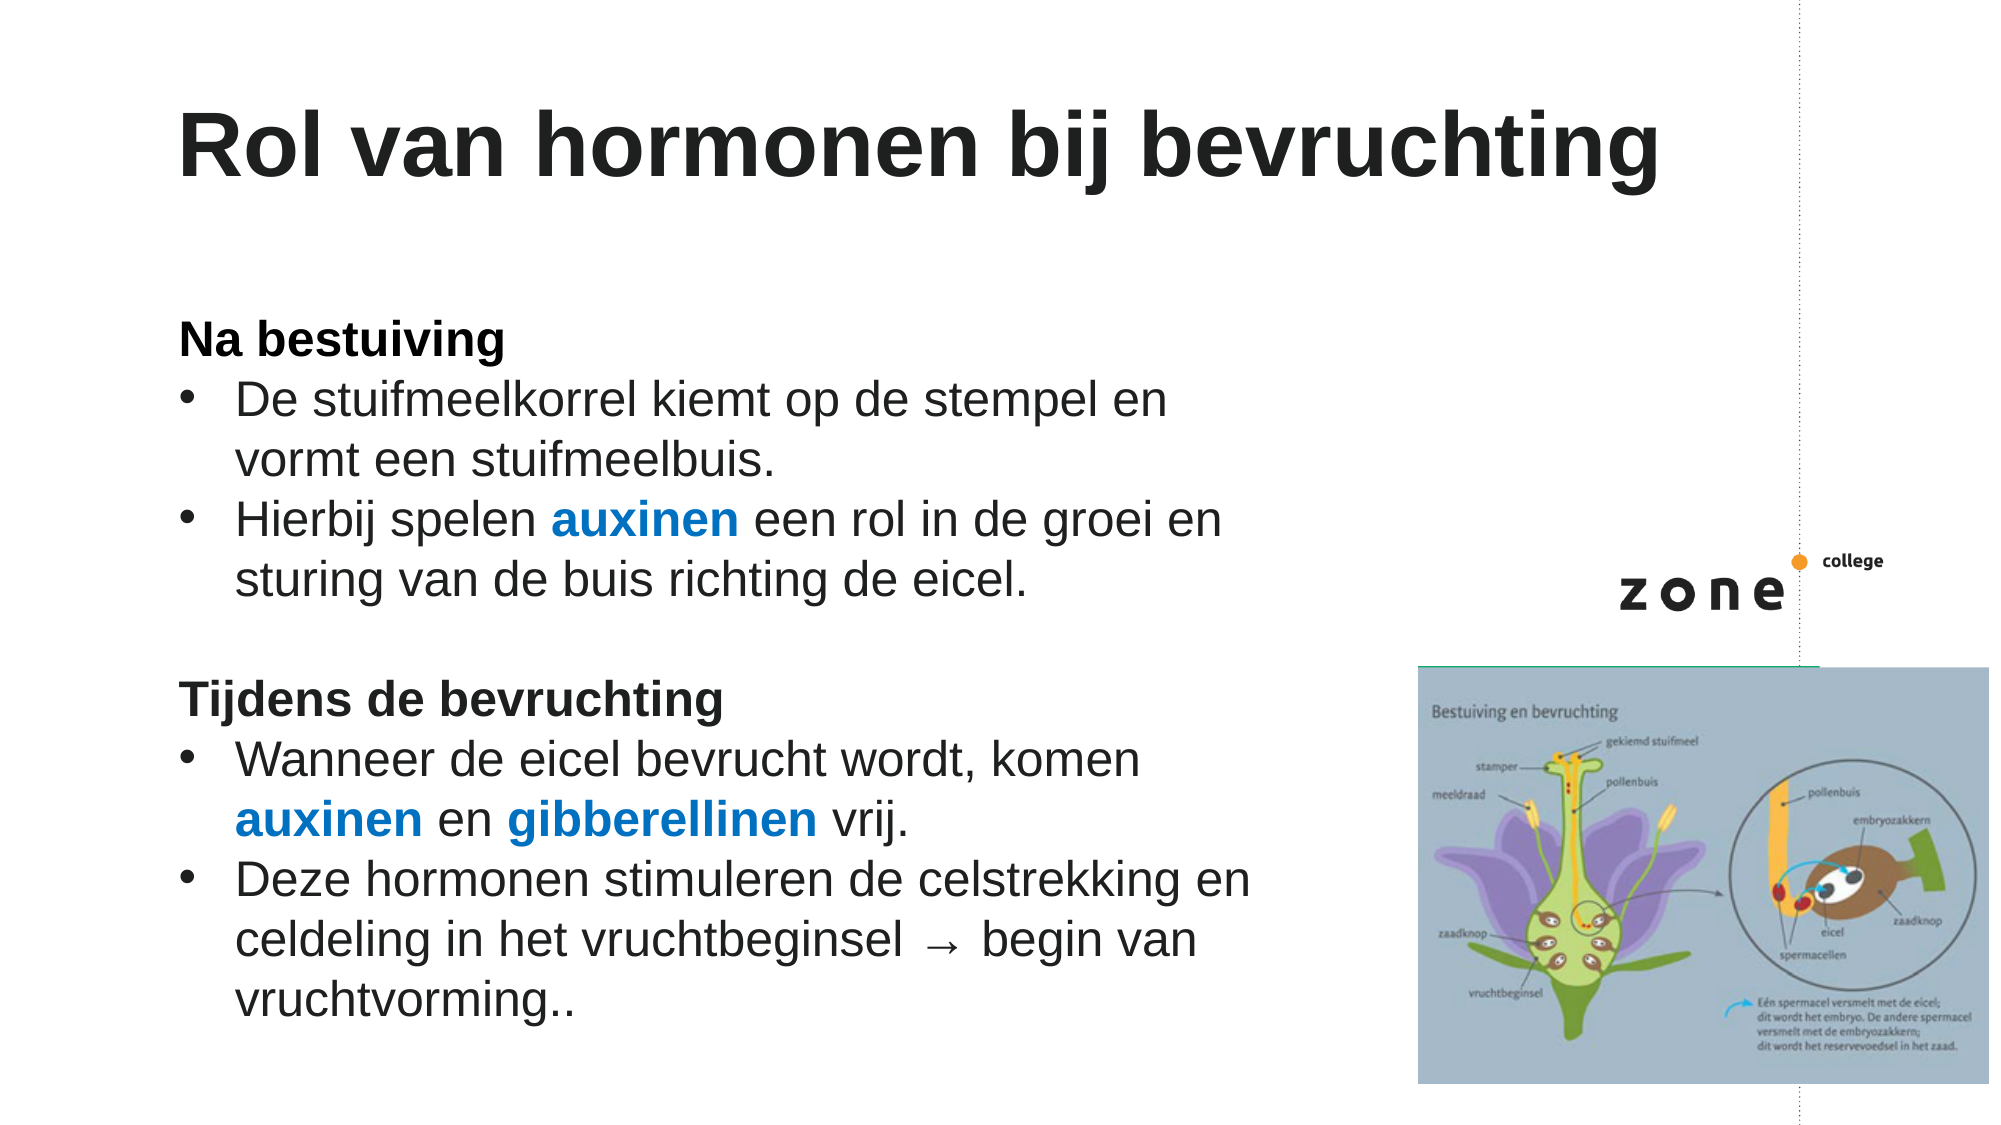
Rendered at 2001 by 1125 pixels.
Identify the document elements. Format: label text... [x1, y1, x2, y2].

title Rol van hormonen bij bevruchting [177, 97, 1740, 261]
list Na bestuiving De stuifmeelkorrel kiemt op de stempel en vormt een stuifmeelbuis. Hierbij spelen auxinen een rol in de groei en sturing van de buis richting de eicel. Tijdens de bevruchting Wanneer de eicel bevrucht wordt, komen auxinen en gibberellinen vrij. Deze hormonen stimuleren de celstrekking en celdeling in het vruchtbeginsel → begin van vruchtvorming.. [178, 306, 1270, 1084]
picture [1418, 0, 2001, 1125]
